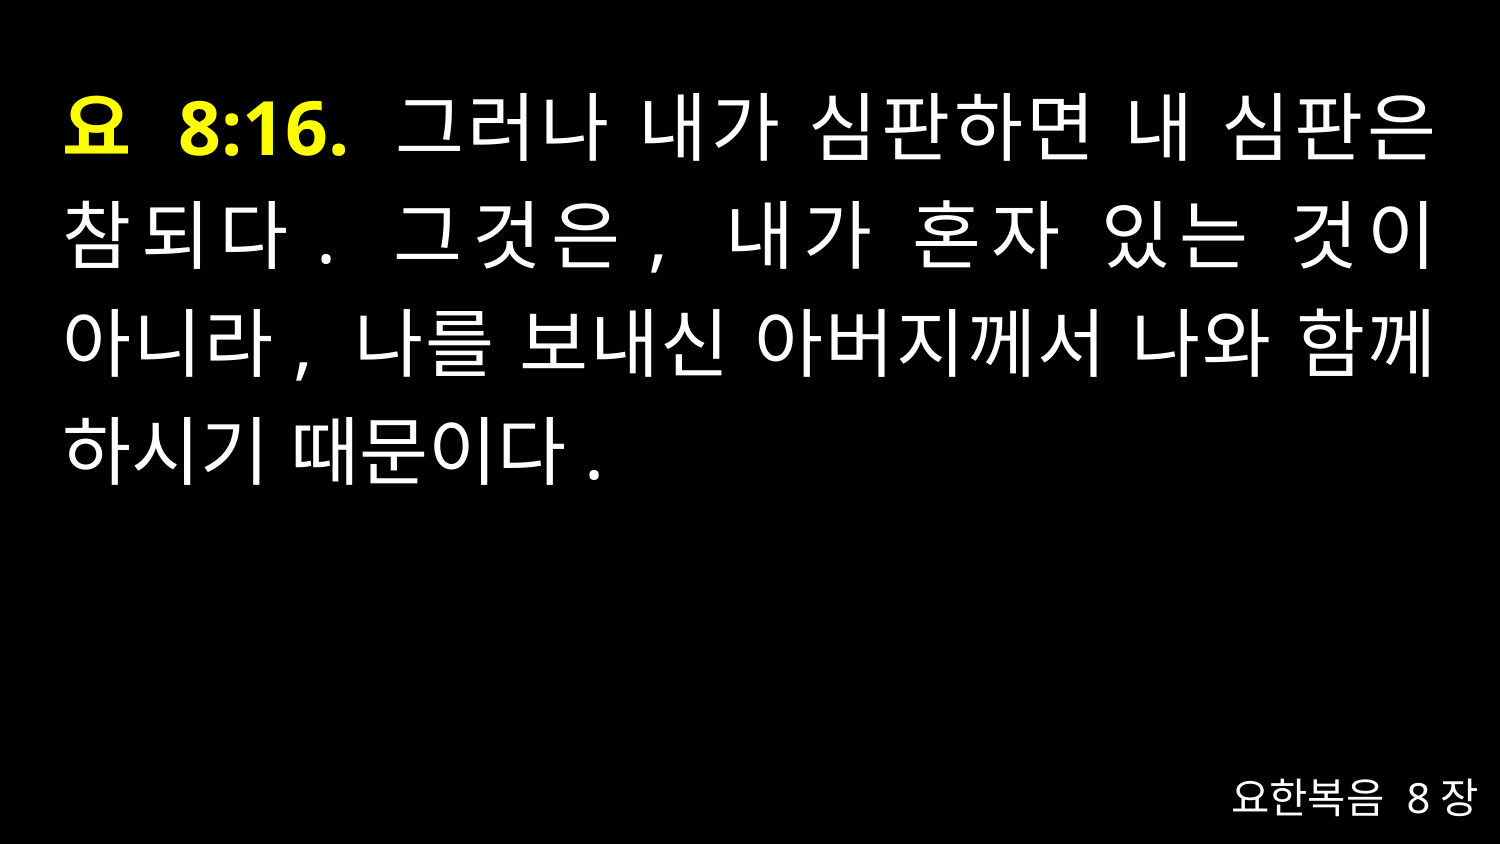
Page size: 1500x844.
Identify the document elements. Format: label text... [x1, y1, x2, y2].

title 요 8:16. 그러나 내가 심판하면 내 심판은 참되다. 그것은, 내가 혼자 있는 것이 아니라, 나를 보내신 아버지께서 나와 함께 하시기 때문이다. [0, 0, 1500, 844]
subtitle 요한복음 8장 [916, 770, 1500, 844]
